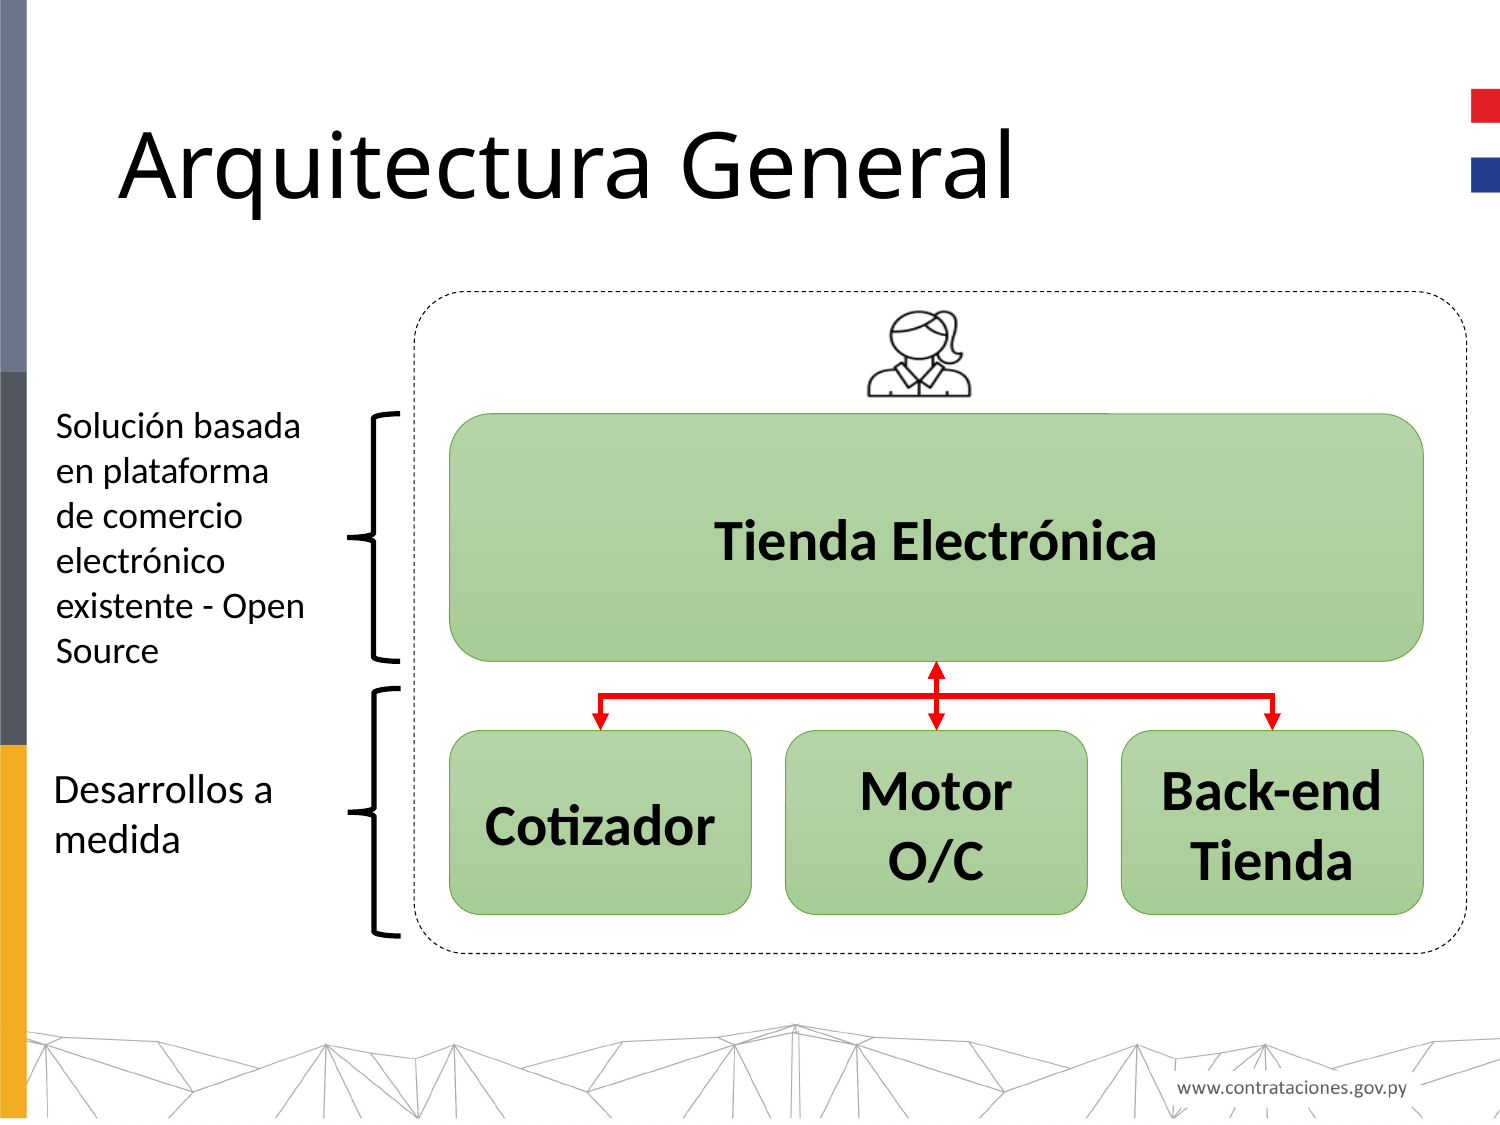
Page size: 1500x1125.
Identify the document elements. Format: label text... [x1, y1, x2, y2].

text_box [1069, 528, 1139, 865]
picture [0, 0, 1500, 1125]
text_box Solución basada en plataforma de comercio electrónico existente - Open Source [41, 393, 321, 679]
title Arquitectura General [103, 59, 1397, 278]
text_box [347, 412, 401, 663]
text_box Desarrollos a medida [38, 754, 319, 869]
text_box [413, 291, 1468, 955]
text_box [347, 687, 401, 938]
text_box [733, 528, 804, 865]
